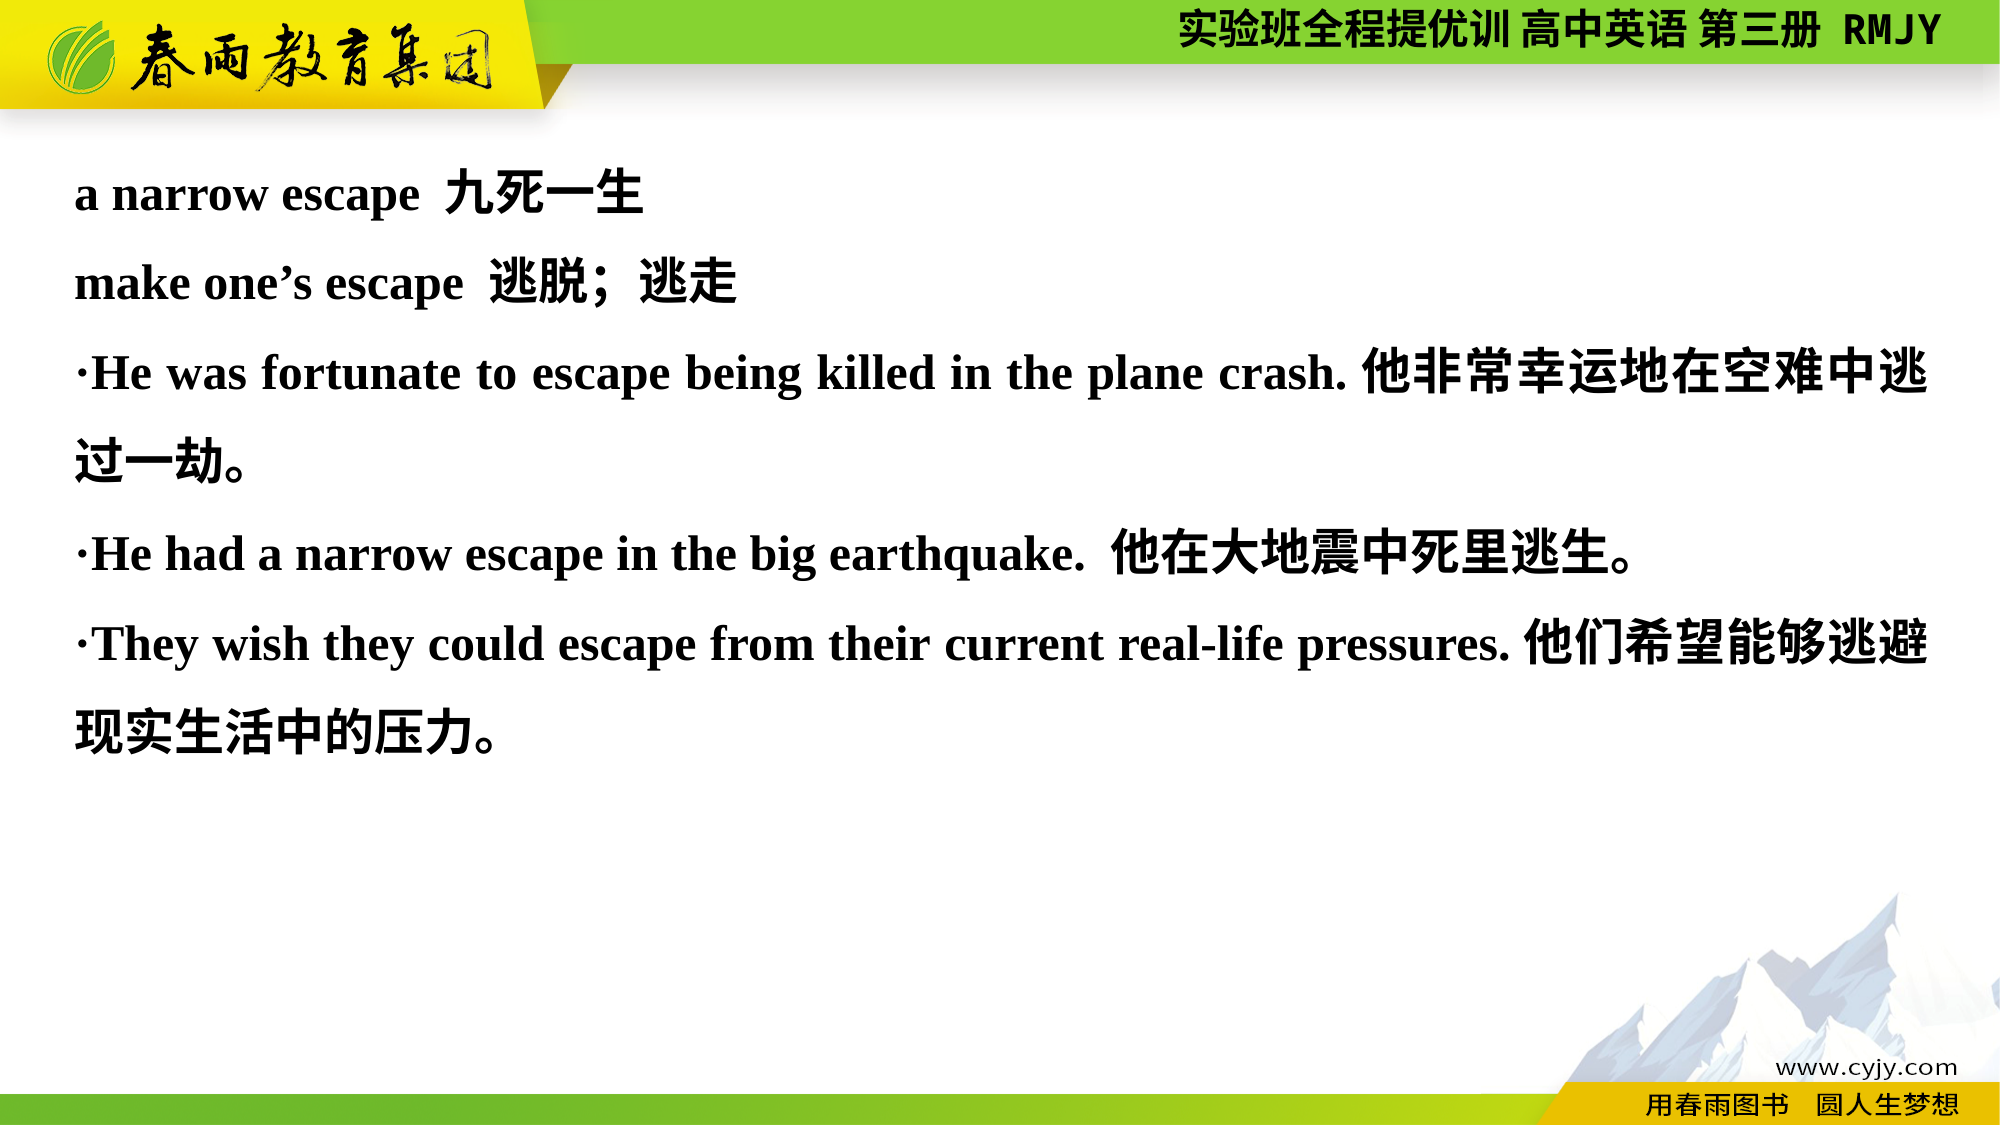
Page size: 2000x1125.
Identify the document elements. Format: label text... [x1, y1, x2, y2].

picture [0, 0, 2000, 1125]
list a narrow escape 九死一生 make one’s escape 逃脱；逃走 ·He was fortunate to escape being killed in the plane crash.他非常幸运地在空难中逃过一劫。 ·He had a narrow escape in the big earthquake. 他在大地震中死里逃生。 ·They wish they could escape from their current real-life pressures.他们希望能够逃避现实生活中的压力。 [59, 122, 1944, 763]
